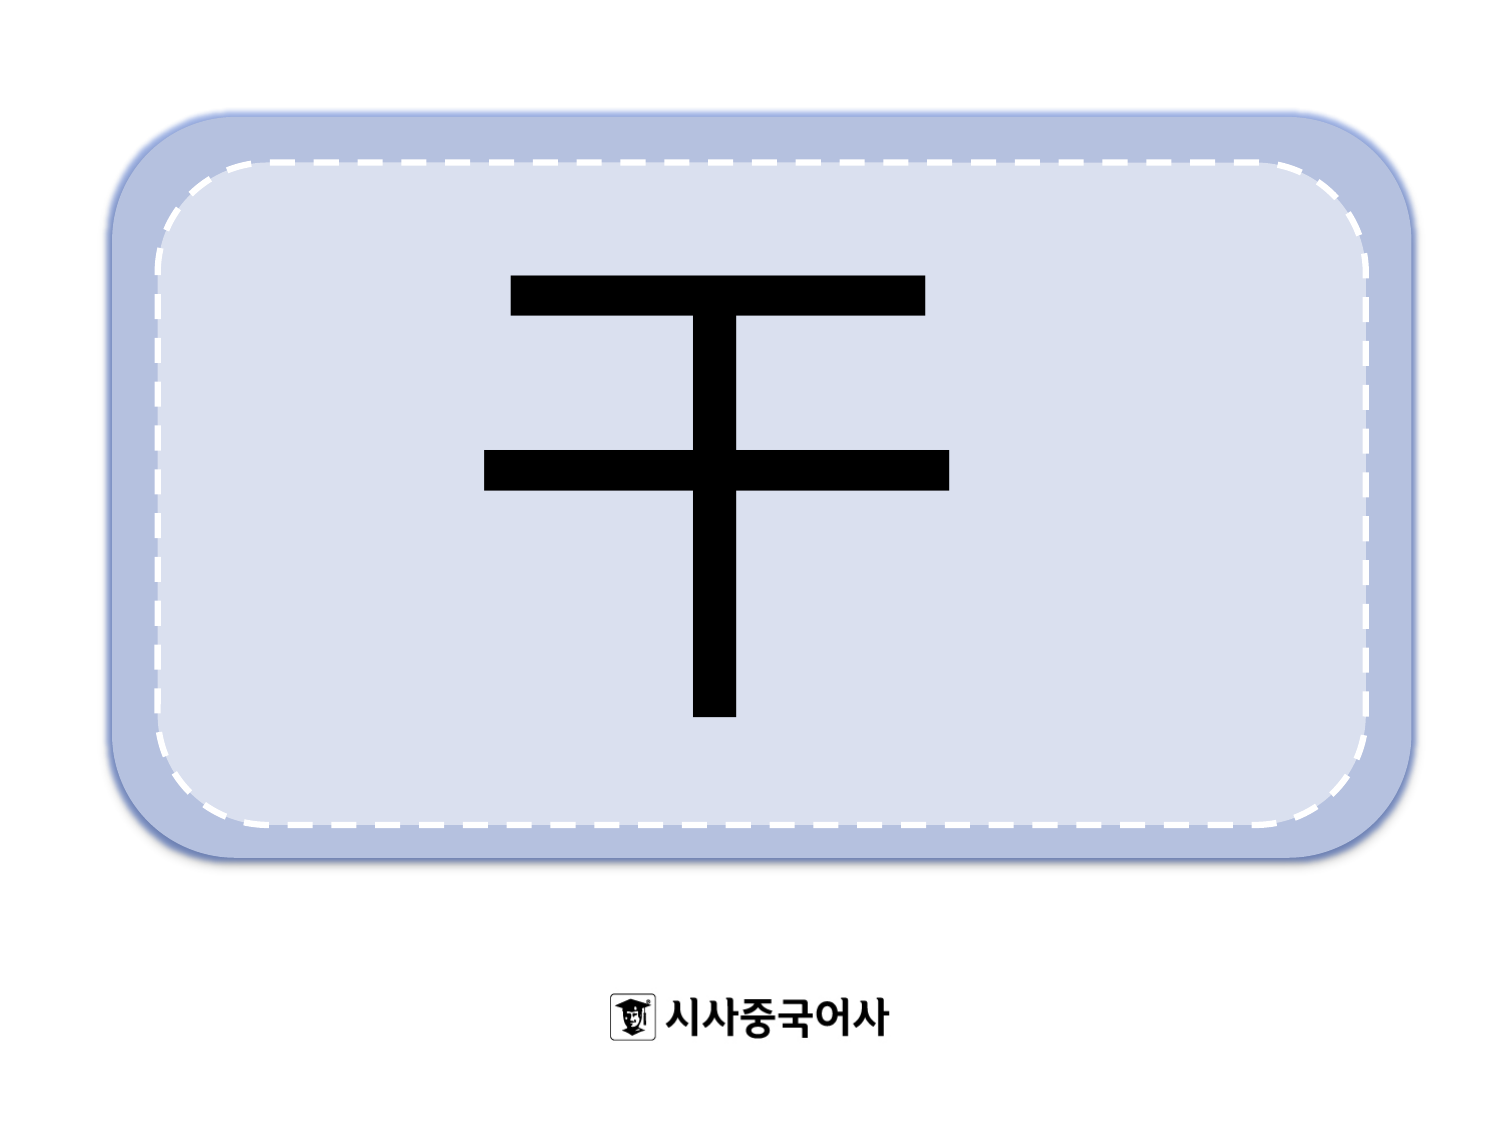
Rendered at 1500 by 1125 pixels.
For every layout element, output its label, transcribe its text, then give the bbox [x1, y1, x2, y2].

picture [602, 987, 898, 1047]
text_box [162, 160, 1371, 824]
text_box 干 [171, 137, 1380, 800]
